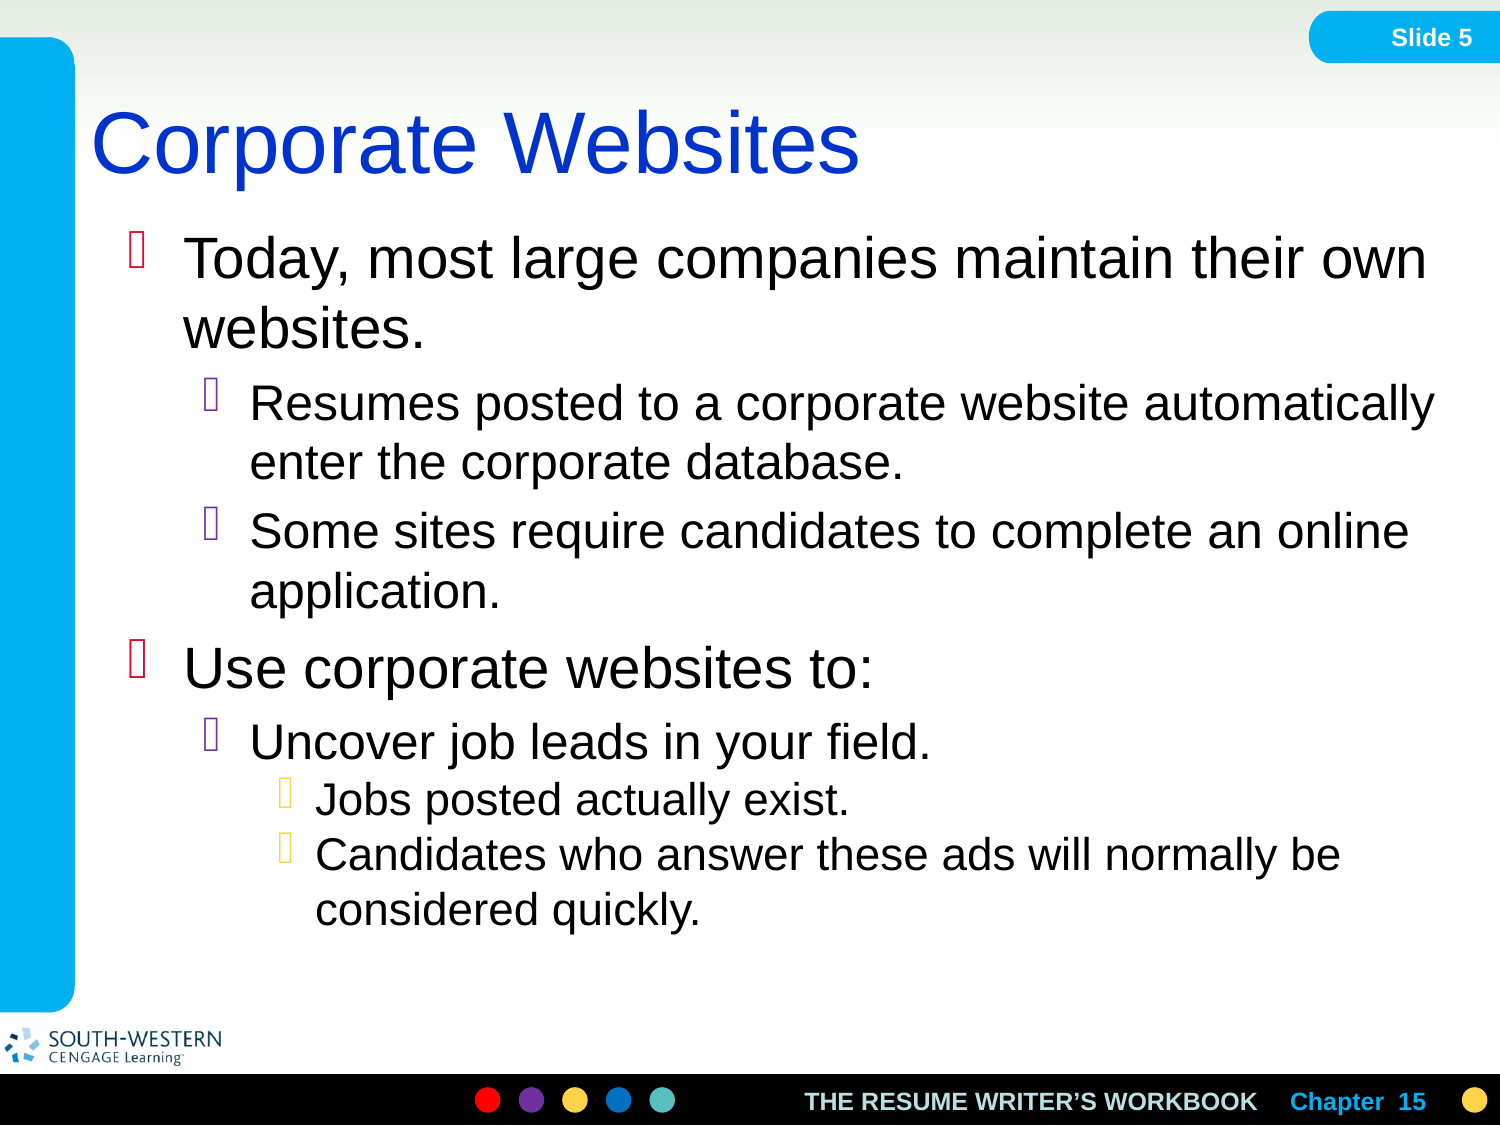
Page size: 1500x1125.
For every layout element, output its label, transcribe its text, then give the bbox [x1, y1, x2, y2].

title Corporate Websites [74, 44, 1426, 233]
footer Chapter 15 [1274, 1075, 1476, 1125]
list Today, most large companies maintain their own websites. Resumes posted to a corporate website automatically enter the corporate database. Some sites require candidates to complete an online application. Use corporate websites to: Uncover job leads in your field. Jobs posted actually exist. Candidates who answer these ads will normally be considered quickly. [112, 212, 1463, 988]
slide_number Slide 5 [1312, 13, 1488, 93]
picture [0, 1022, 225, 1073]
